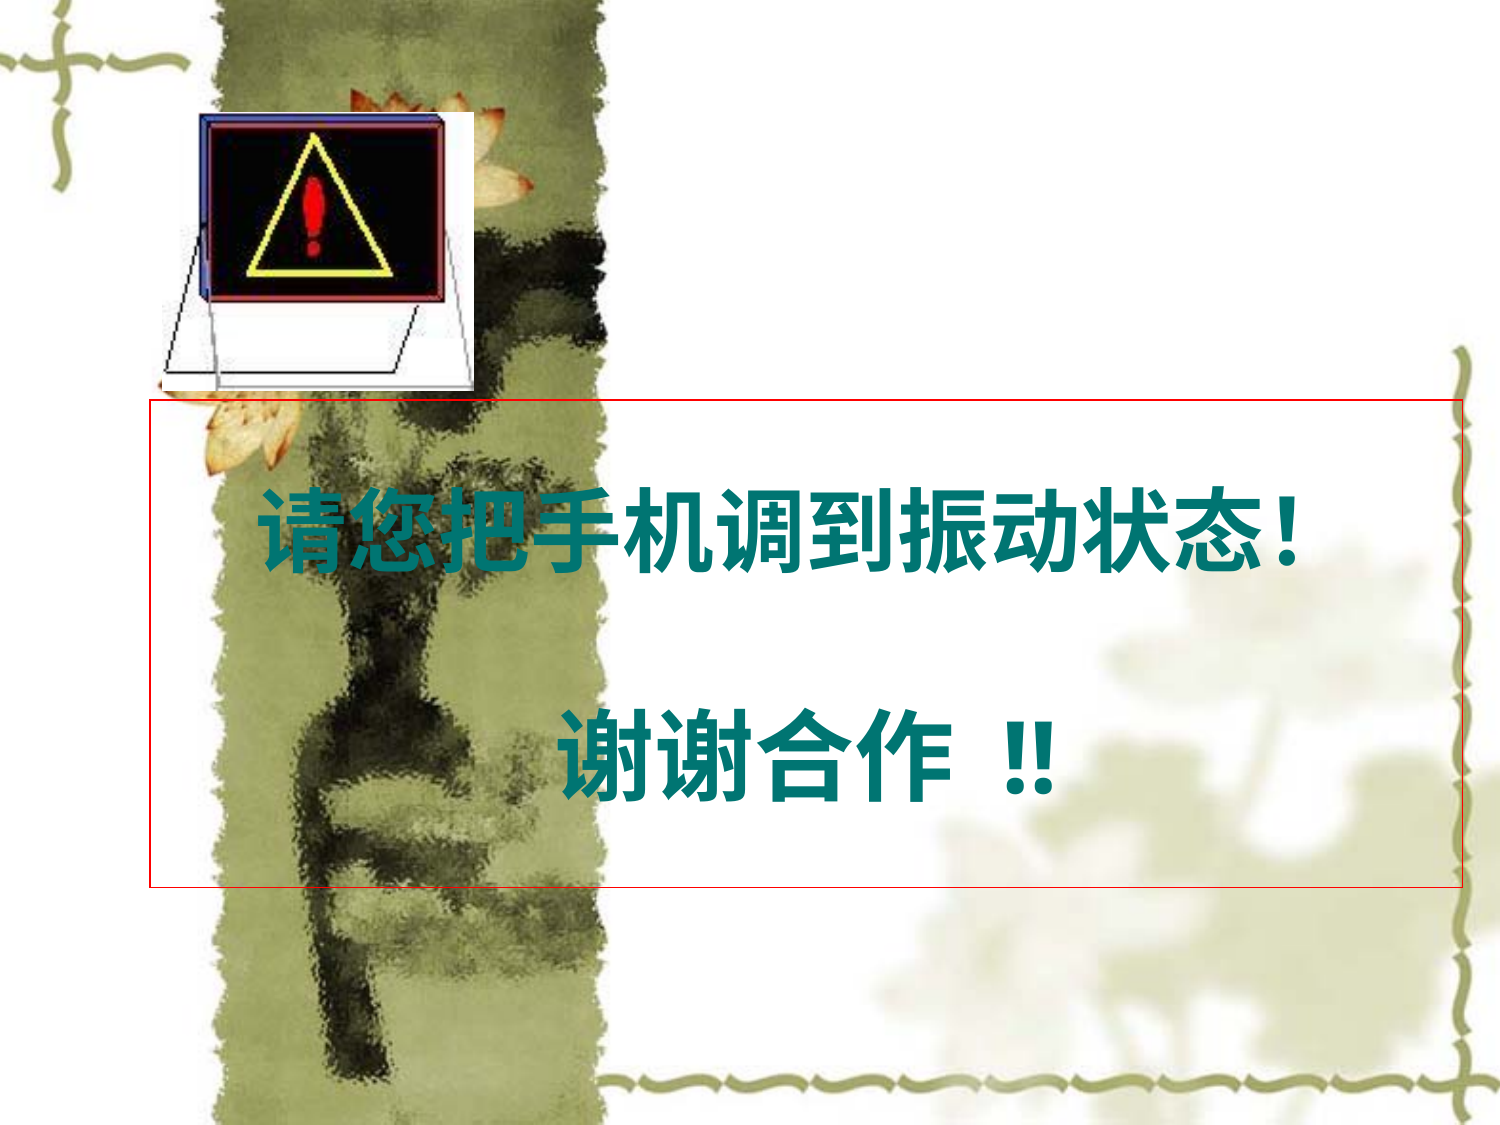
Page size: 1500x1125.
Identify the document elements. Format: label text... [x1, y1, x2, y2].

picture [0, 0, 1500, 1125]
title 请您把手机调到振动状态！ 谢谢合作 !! [149, 399, 1463, 888]
